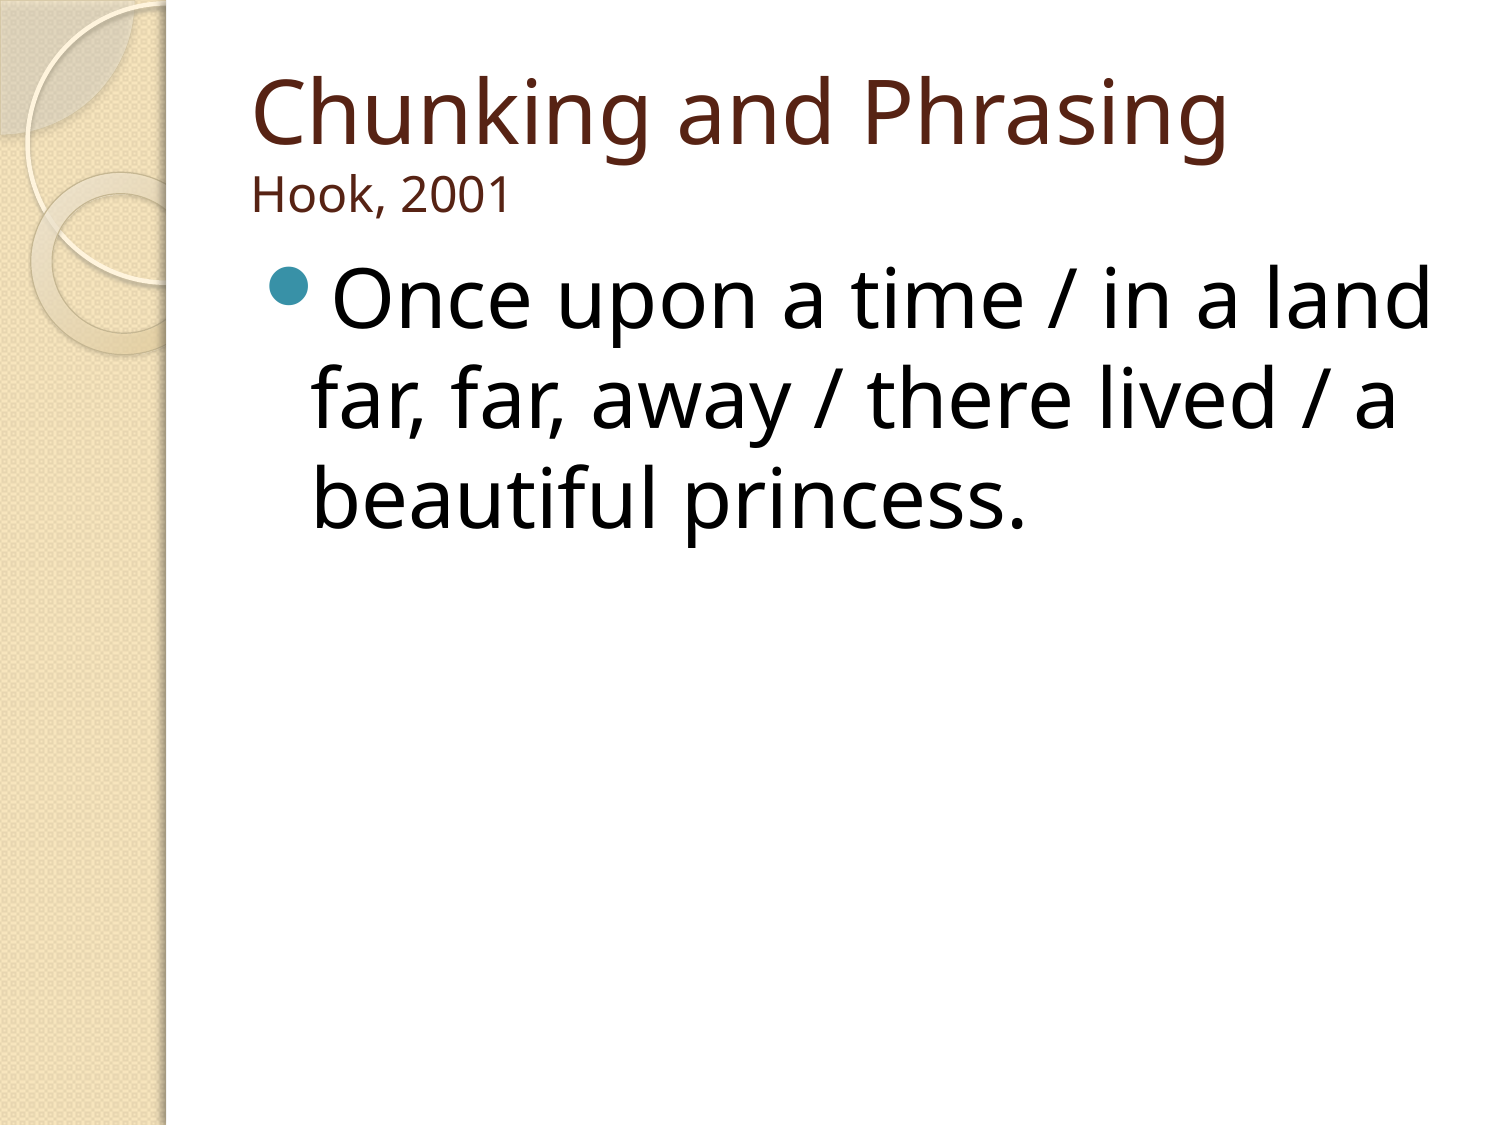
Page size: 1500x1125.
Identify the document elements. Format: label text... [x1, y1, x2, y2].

list Once upon a time / in a land far, far, away / there lived / a beautiful princess. [235, 237, 1466, 1026]
title Chunking and Phrasing Hook, 2001 [235, 45, 1466, 233]
